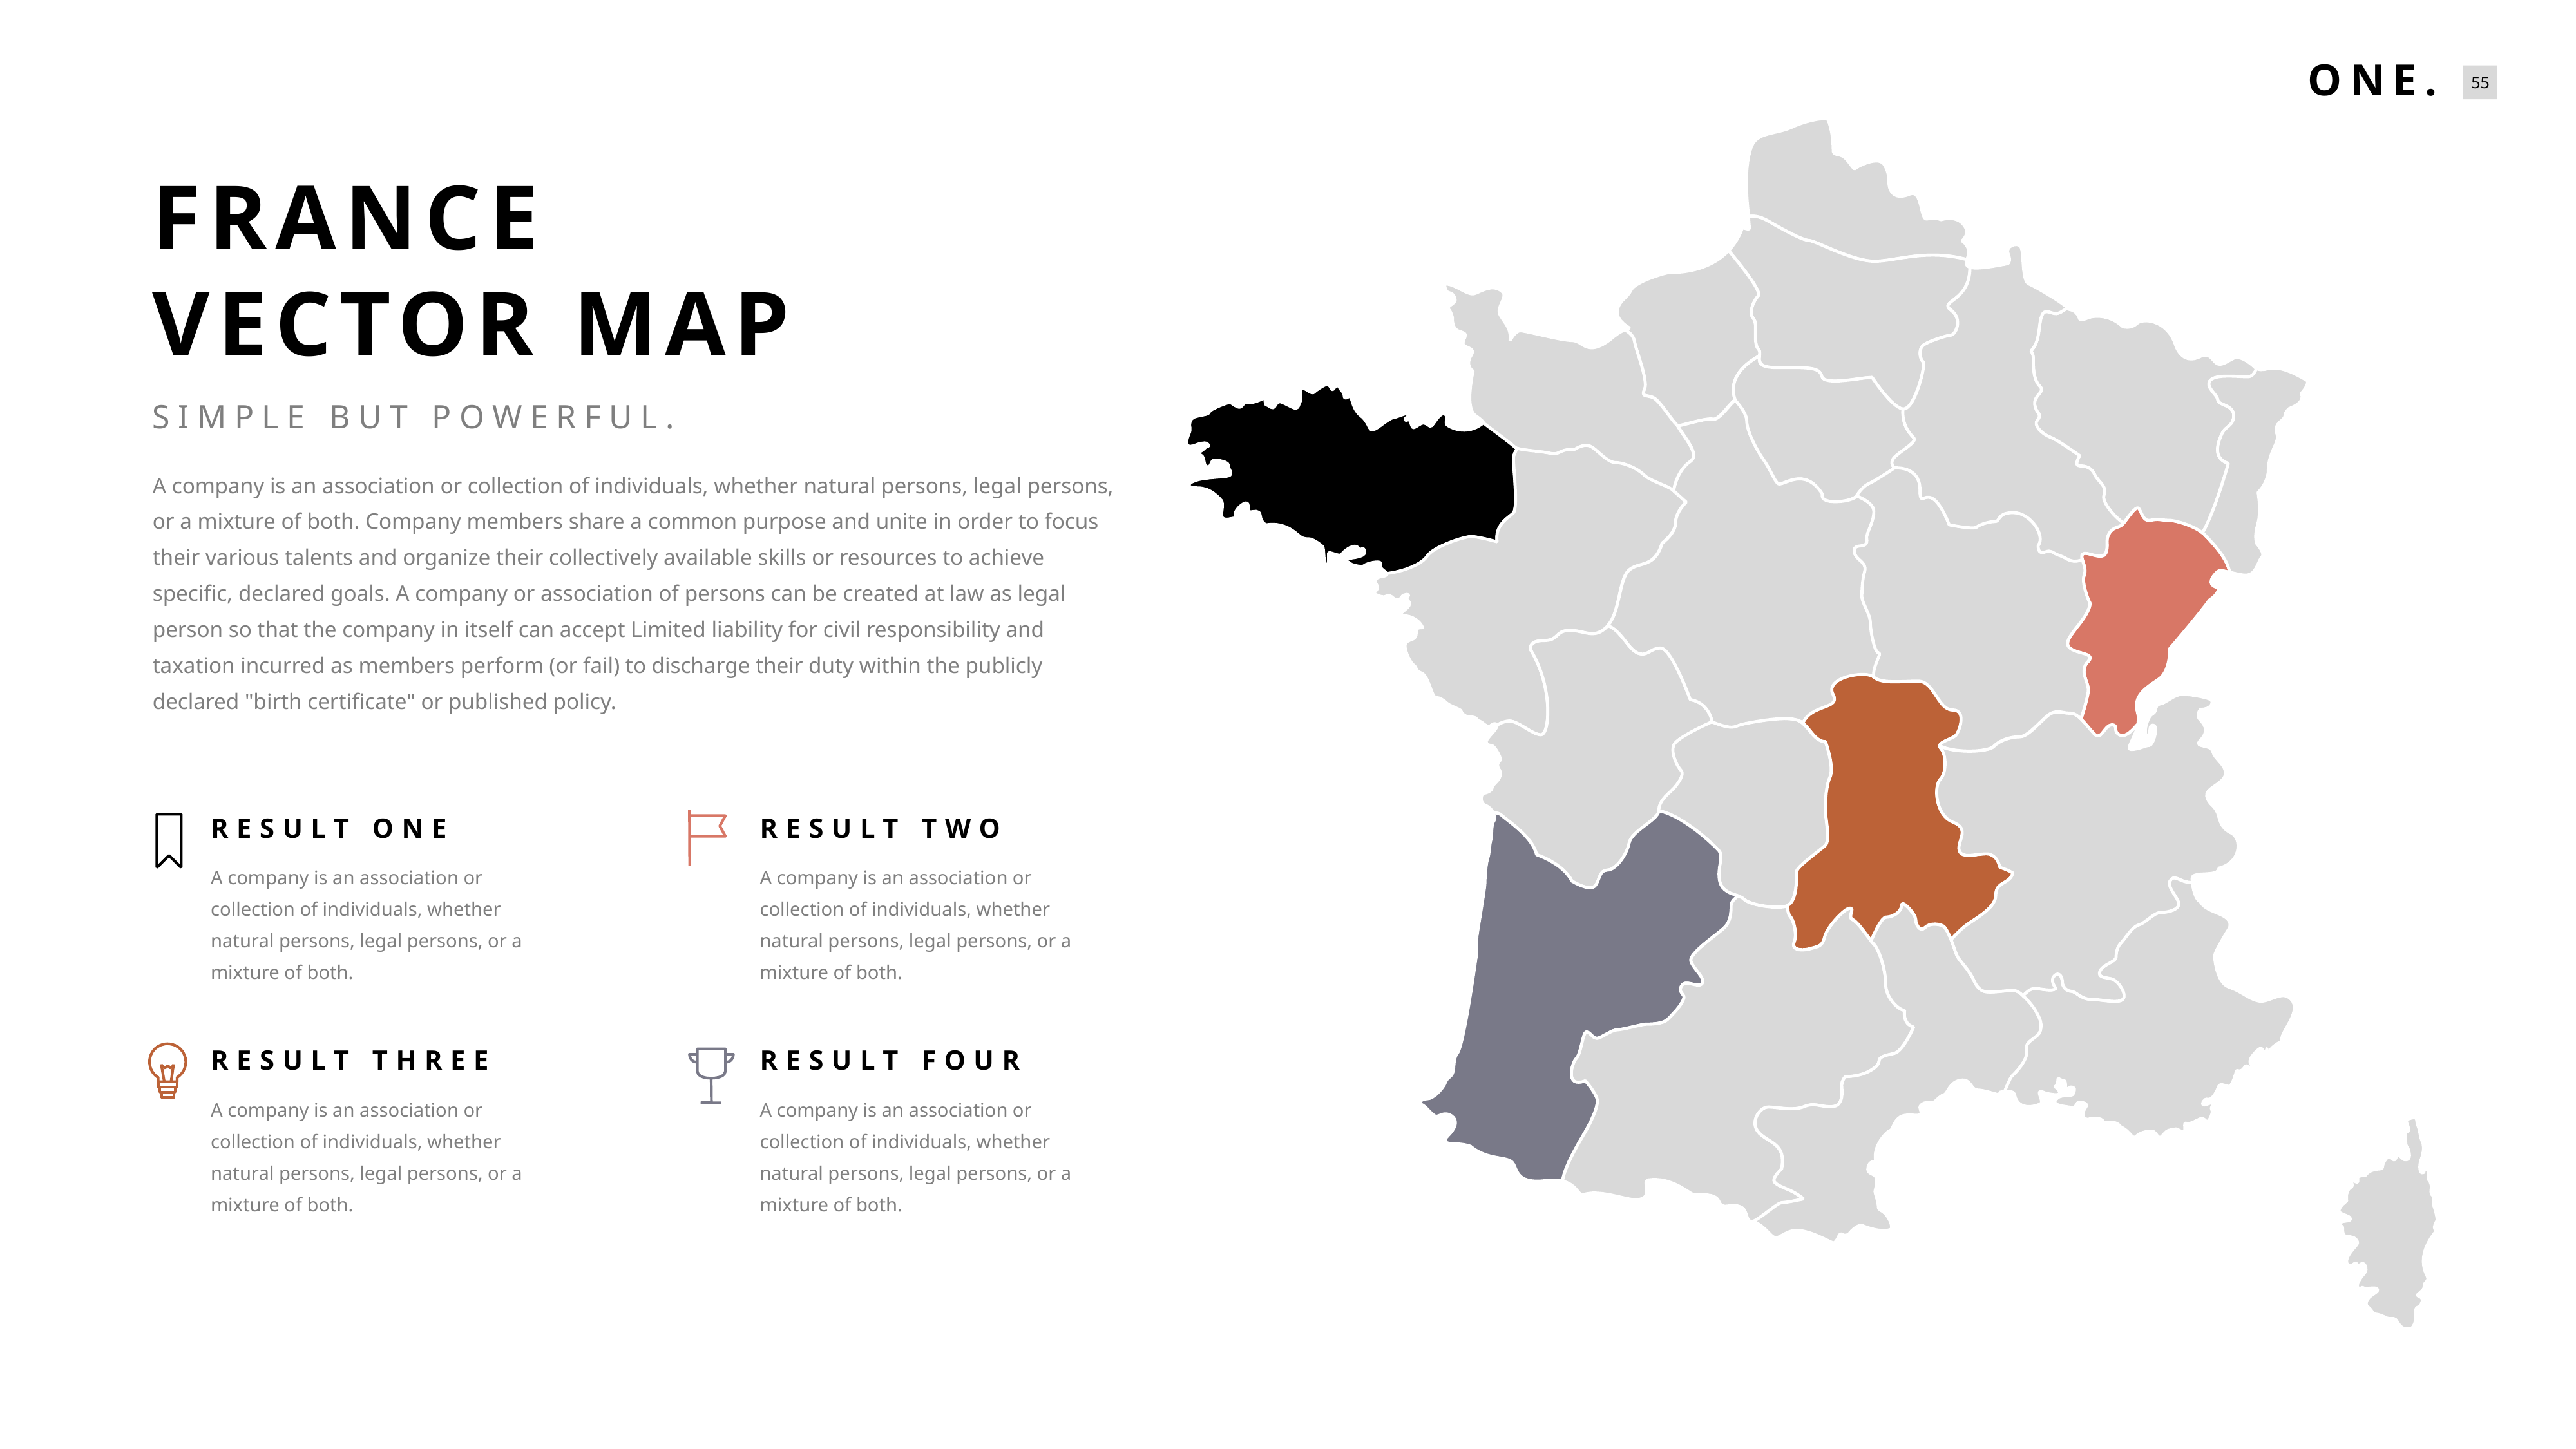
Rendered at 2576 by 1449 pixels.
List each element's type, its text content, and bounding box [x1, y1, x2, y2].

text_box A company is an association or collection of individuals, whether natural persons, legal persons, or a mixture of both. [191, 853, 559, 993]
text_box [689, 1048, 734, 1103]
text_box A company is an association or collection of individuals, whether natural persons, legal persons, or a mixture of both. [740, 853, 1108, 993]
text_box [1184, 117, 2438, 1331]
text_box RESULT FOUR [740, 1021, 1108, 1086]
text_box RESULT TWO [740, 788, 1108, 853]
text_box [149, 1043, 186, 1098]
text_box A company is an association or collection of individuals, whether natural persons, legal persons, or a mixture of both. [191, 1086, 559, 1225]
text_box A company is an association or collection of individuals, whether natural persons, legal persons, or a mixture of both. Company members share a common purpose and unite in order to focus their various talents and organize their collectively available skills or resources to achieve specific, declared goals. A company or association of persons can be created at law as legal person so that the company in itself can accept Limited liability for civil responsibility and taxation incurred as members perform (or fail) to discharge their duty within the publicly declared "birth certificate" or published policy. [133, 451, 1139, 723]
text_box RESULT THREE [191, 1021, 559, 1086]
text_box A company is an association or collection of individuals, whether natural persons, legal persons, or a mixture of both. [740, 1086, 1108, 1225]
text_box RESULT ONE [191, 788, 559, 853]
text_box FRANCE VECTOR MAP [143, 156, 1078, 378]
text_box [157, 814, 182, 868]
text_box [689, 810, 726, 866]
text_box SIMPLE BUT POWERFUL. [143, 392, 1011, 440]
